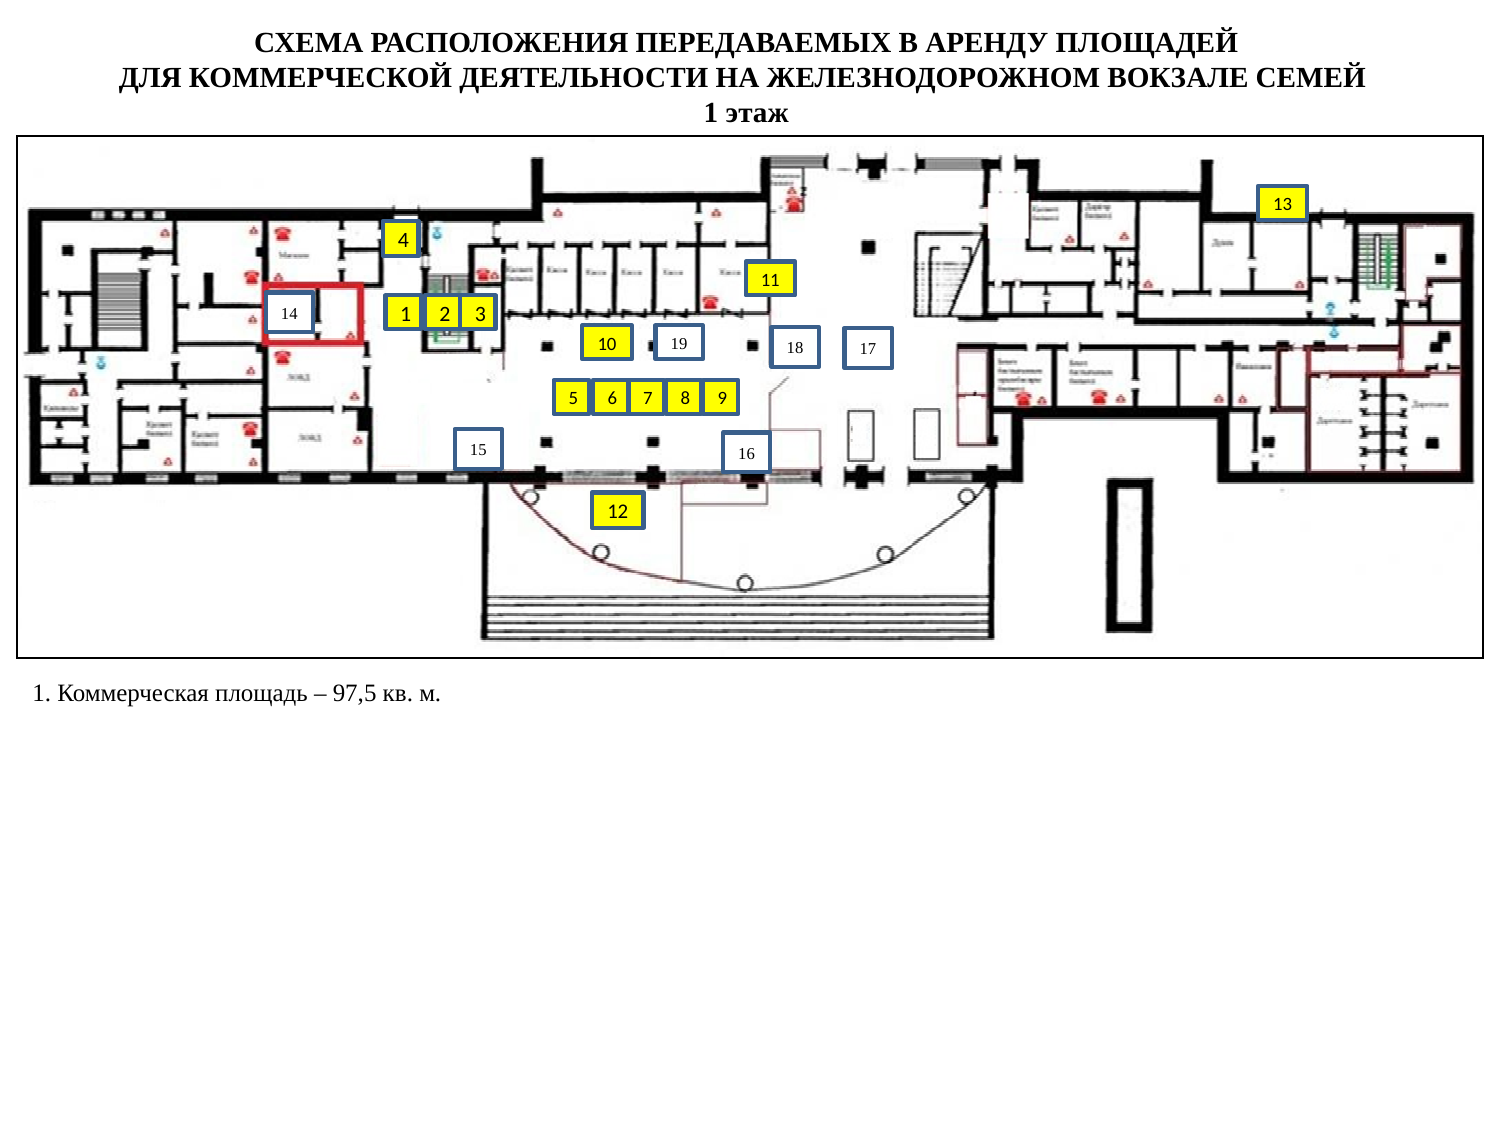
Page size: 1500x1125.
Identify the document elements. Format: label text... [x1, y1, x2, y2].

picture [17, 136, 1483, 657]
text_box СХЕМА РАСПОЛОЖЕНИЯ ПЕРЕДАВАЕМЫХ В АРЕНДУ ПЛОЩАДЕЙ ДЛЯ КОММЕРЧЕСКОЙ ДЕЯТЕЛЬНОСТИ НА ЖЕЛЕЗНОДОРОЖНОМ ВОКЗАЛЕ СЕМЕЙ 1 этаж [0, 16, 1500, 136]
text_box 1. Коммерческая площадь – 97,5 кв. м. [17, 668, 739, 714]
